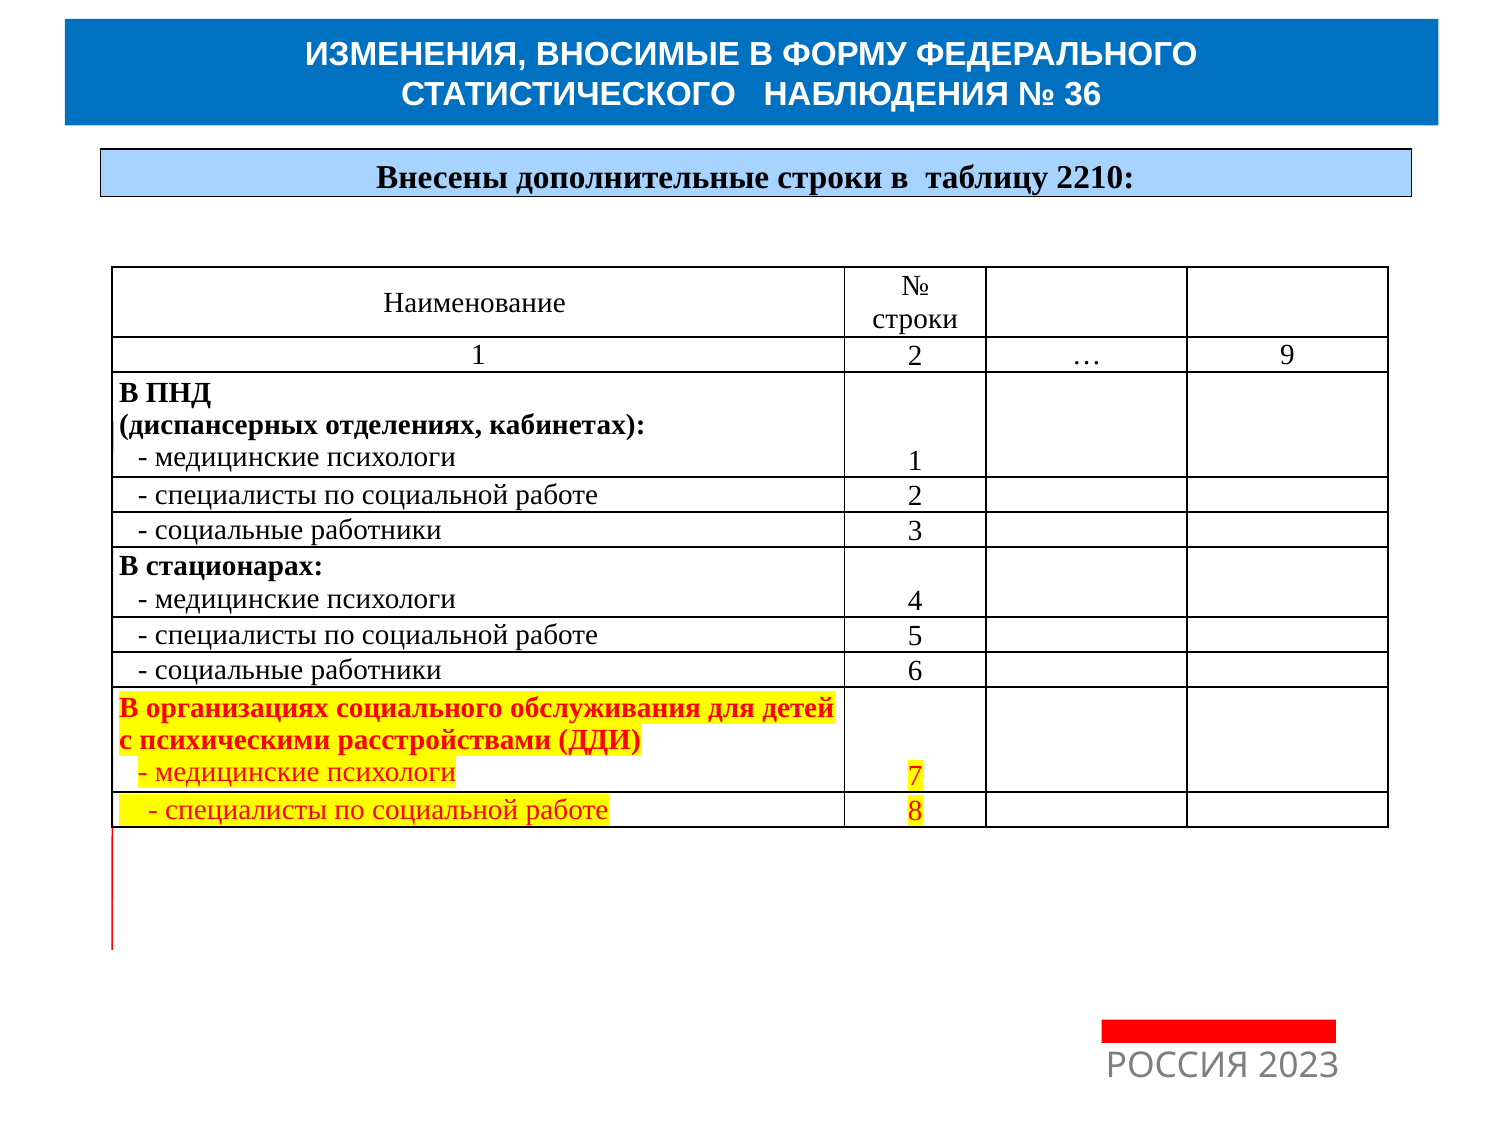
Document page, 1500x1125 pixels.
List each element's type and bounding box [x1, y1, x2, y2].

table_cell [845, 548, 985, 616]
table_cell [845, 653, 985, 686]
table_cell [113, 548, 844, 616]
table_header [113, 268, 844, 336]
table_cell [987, 618, 1186, 651]
table_cell [113, 618, 844, 651]
table_cell [113, 653, 844, 686]
table_cell [987, 793, 1186, 826]
table_cell [113, 373, 844, 476]
table_cell [113, 478, 844, 511]
table_cell [987, 688, 1186, 791]
table_cell [845, 618, 985, 651]
table_cell [1188, 653, 1387, 686]
table_cell [1188, 548, 1387, 616]
table_cell [987, 478, 1186, 511]
table_cell [1188, 338, 1387, 371]
text_box [88, 143, 1436, 197]
table_cell [1188, 513, 1387, 546]
table_cell [845, 513, 985, 546]
table_cell [845, 338, 985, 371]
table_cell [1188, 793, 1387, 826]
table_cell [113, 513, 844, 546]
table_cell [1188, 478, 1387, 511]
table_cell [987, 653, 1186, 686]
table_cell [113, 338, 844, 371]
table_cell [987, 373, 1186, 476]
table_cell [845, 793, 985, 826]
table_header [1188, 268, 1387, 336]
table_cell [113, 793, 844, 826]
text_box [63, 17, 1441, 128]
table_cell [845, 688, 985, 791]
table_header [845, 268, 985, 336]
table_cell [1188, 618, 1387, 651]
table_cell [845, 478, 985, 511]
table_cell [987, 338, 1186, 371]
text_box [1101, 1019, 1336, 1043]
table_cell [113, 688, 844, 791]
subtitle [1089, 1042, 1372, 1114]
table_cell [987, 548, 1186, 616]
table_cell [845, 373, 985, 476]
table_header [987, 268, 1186, 336]
table_cell [1188, 688, 1387, 791]
table_cell [1188, 373, 1387, 476]
table_cell [987, 513, 1186, 546]
